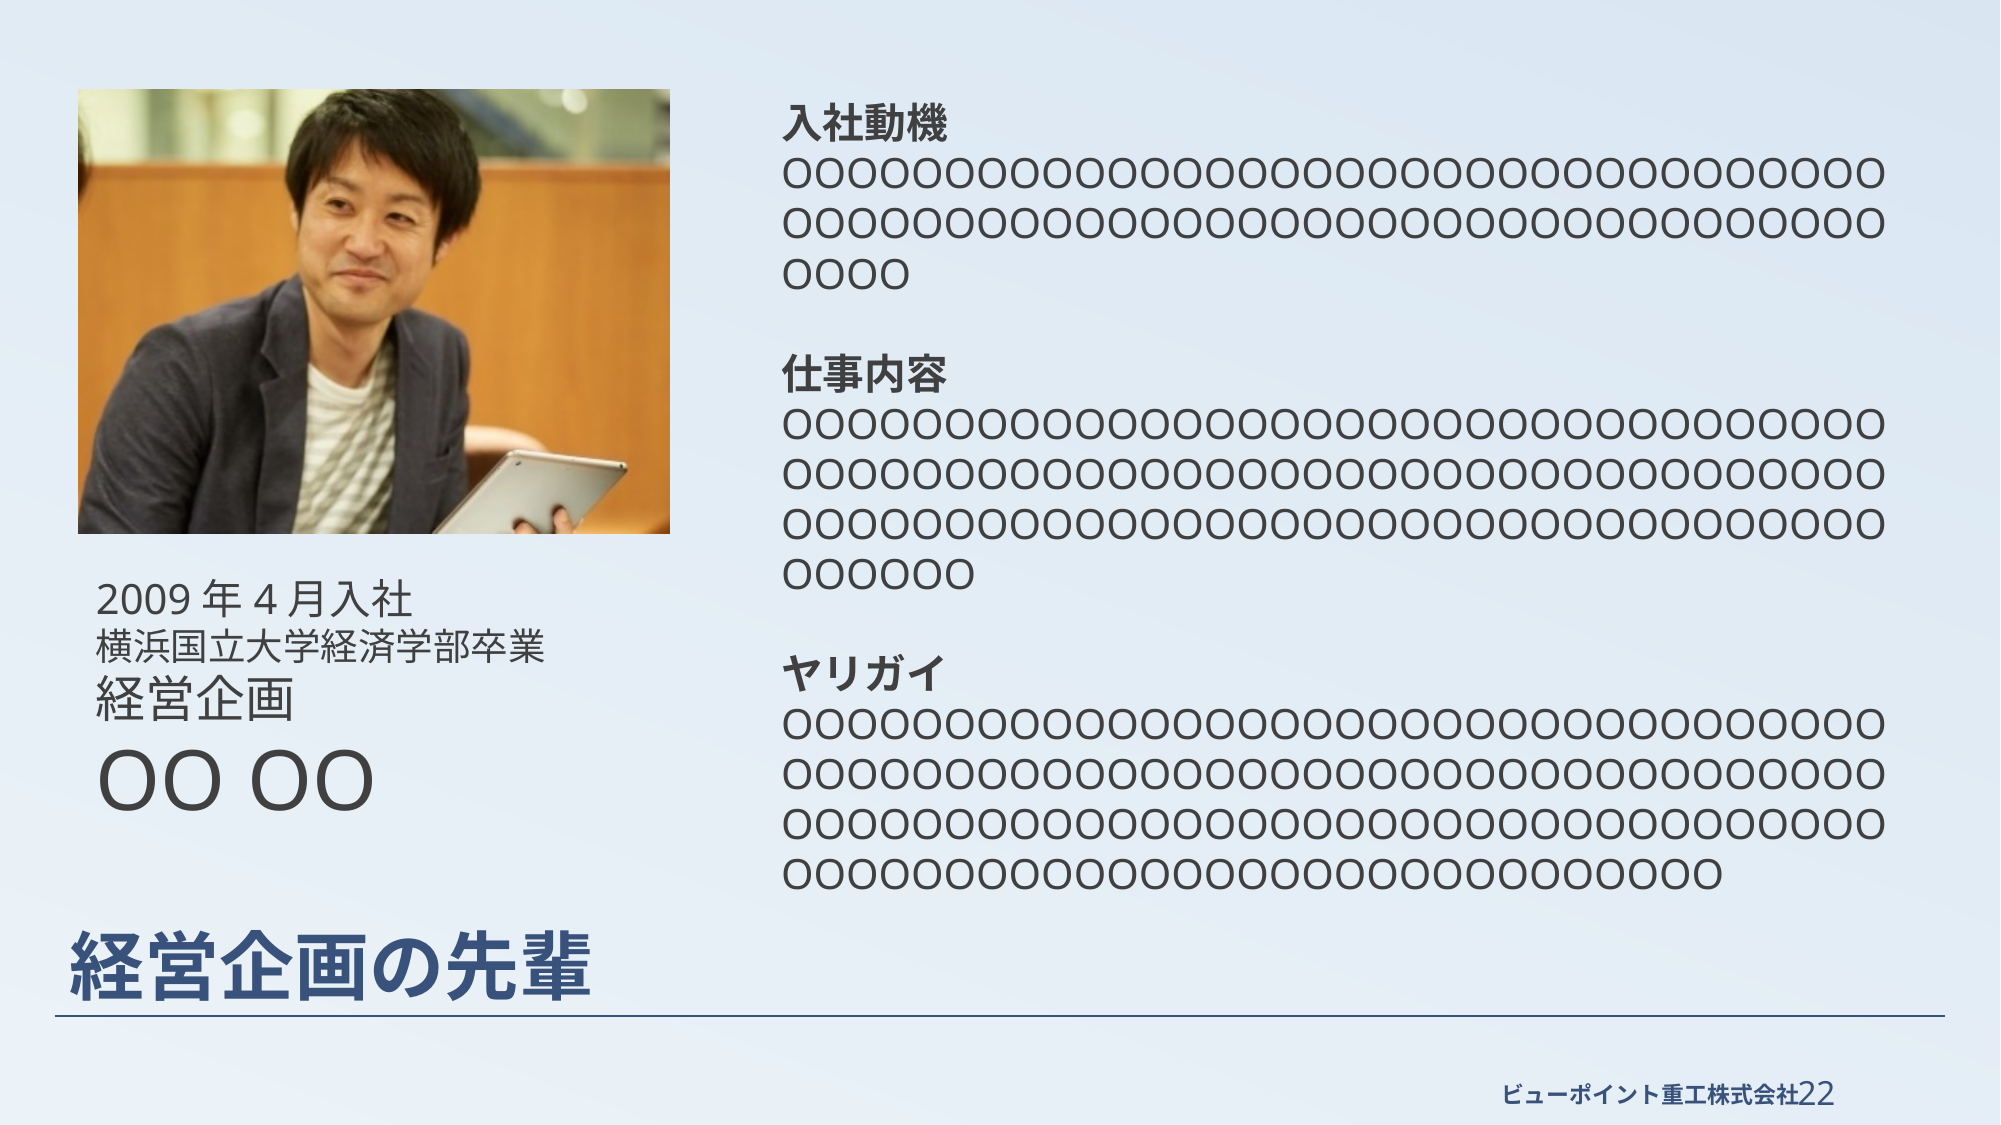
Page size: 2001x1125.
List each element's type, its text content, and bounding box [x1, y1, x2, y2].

title 経営企画の先輩 [54, 923, 1855, 1017]
picture [78, 89, 670, 534]
text_box 入社動機 OOOOOOOOOOOOOOOOOOOOOOOOOOOOOOOOOOOOOOOOOOOOOOOOOOOOOOOOOOOOOOOOOOOOOOOO 仕事内容 OOOOOOOOOOOOOOOOOOOOOOOOOOOOOOOOOOOOOOOOOOOOOOOOOOOOOOOOOOOOOOOOOOOOOOOOOOOOOOOOOOOOOOOOOOOOOOOOOOOOOOOOOOOO ヤリガイ OOOOOOOOOOOOOOOOOOOOOOOOOOOOOOOOOOOOOOOOOOOOOOOOOOOOOOOOOOOOOOOOOOOOOOOOOOOOOOOOOOOOOOOOOOOOOOOOOOOOOOOOOOOOOOOOOOOOOOOOOOOOOOOOOOO [766, 89, 1911, 905]
text_box 2009年4月入社 横浜国立大学経済学部卒業 経営企画 OO OO [81, 565, 561, 835]
